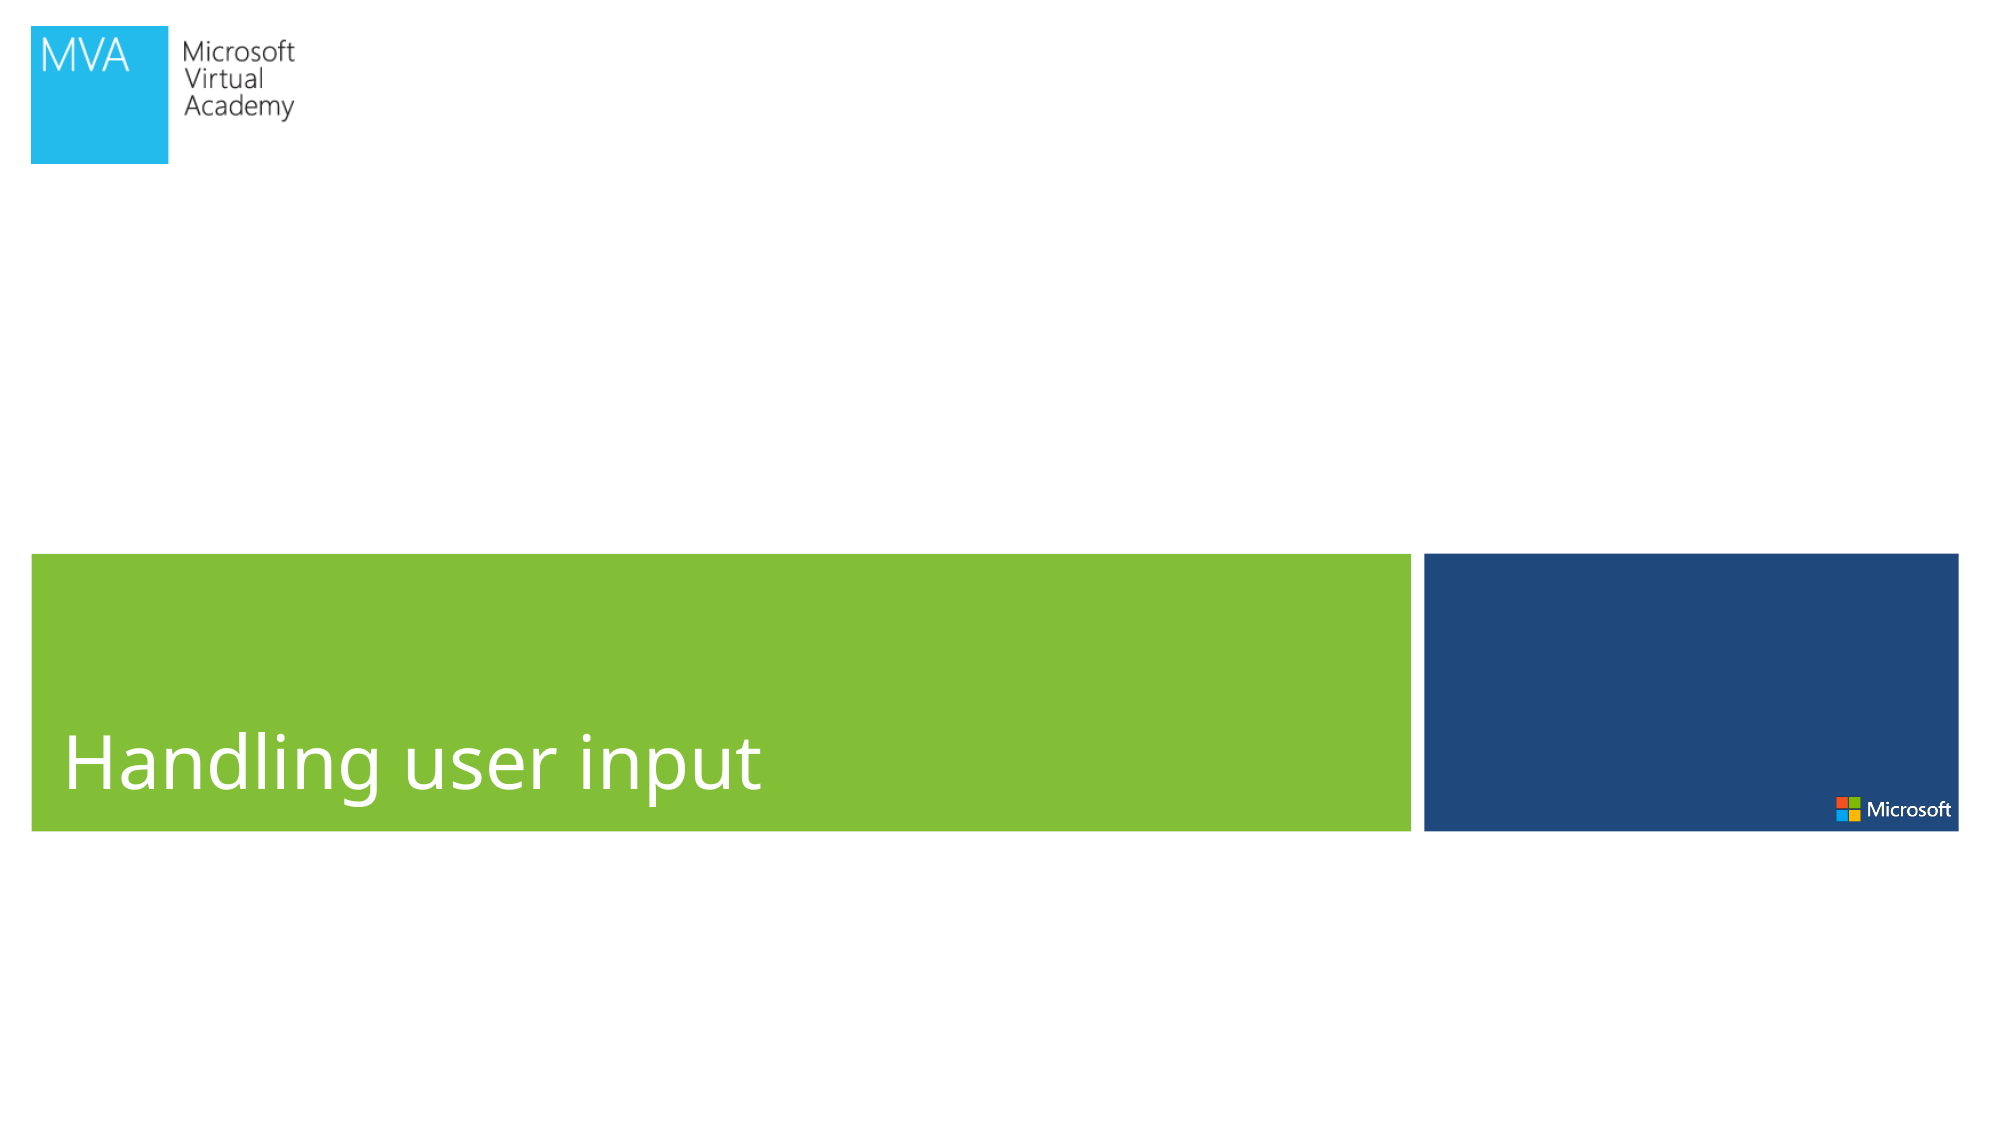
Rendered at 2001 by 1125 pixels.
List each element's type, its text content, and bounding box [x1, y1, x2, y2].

picture [1834, 790, 1956, 827]
list Handling user input [47, 568, 1396, 813]
picture [31, 26, 374, 164]
